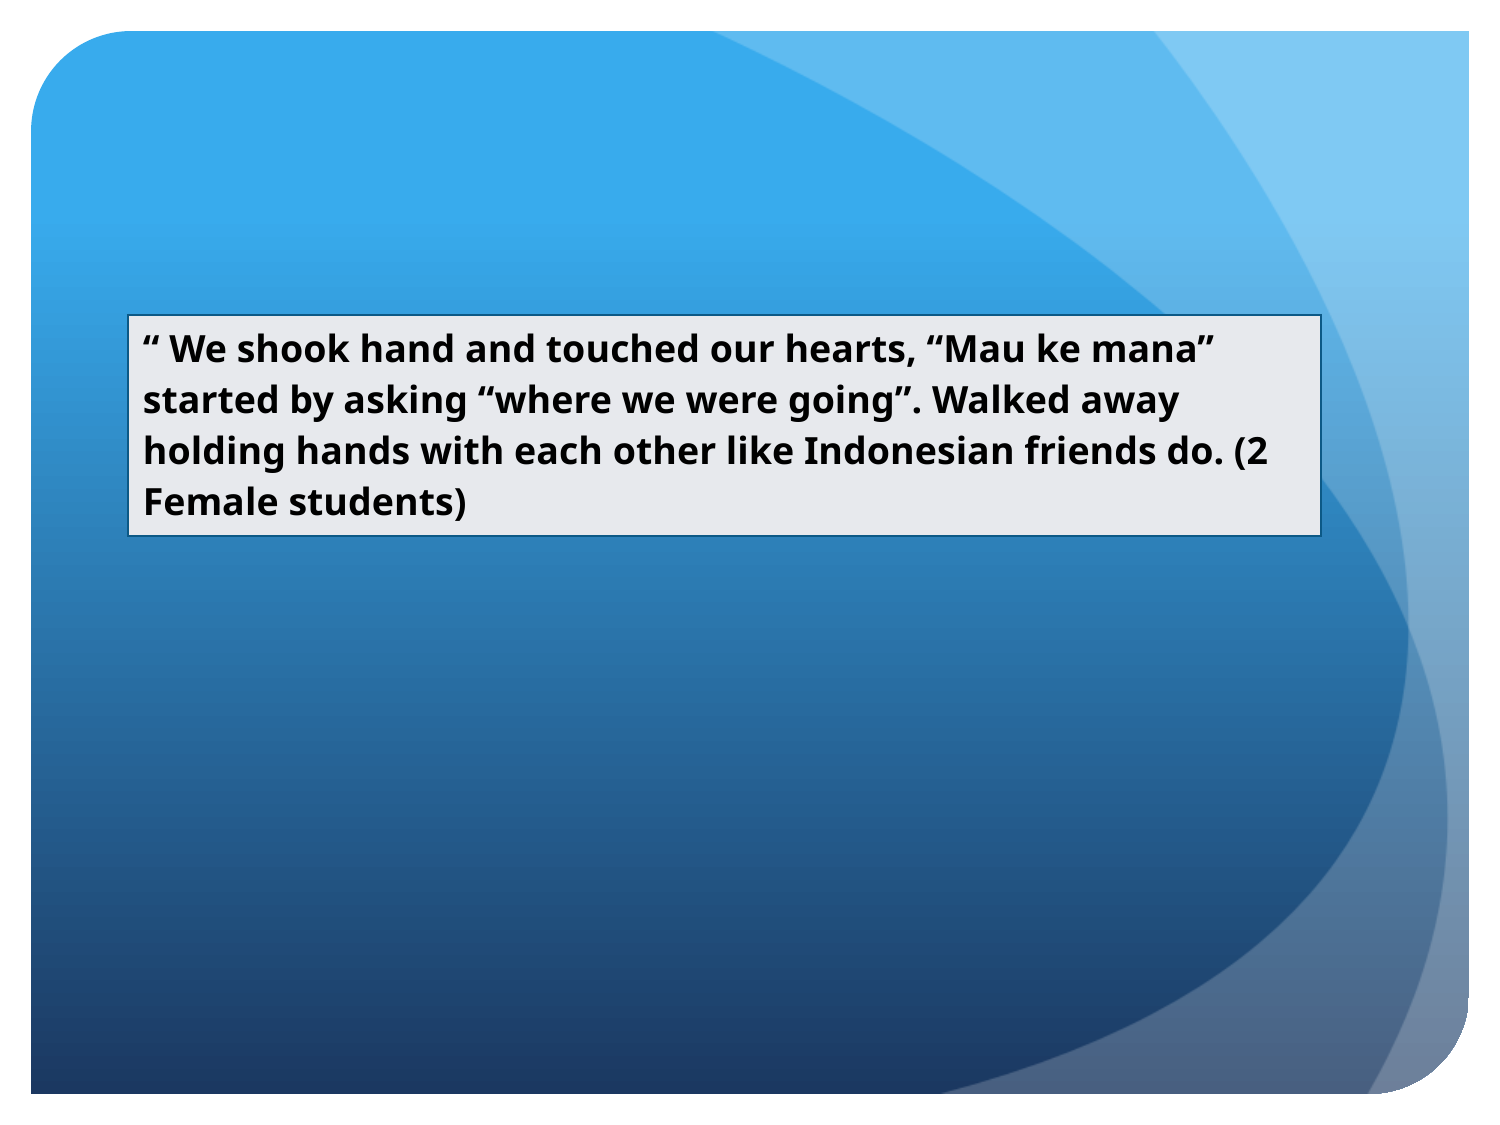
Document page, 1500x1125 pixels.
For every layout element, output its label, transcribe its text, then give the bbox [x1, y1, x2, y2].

table_header “ We shook hand and touched our hearts, “Mau ke mana” started by asking “where we were going”. Walked away holding hands with each other like Indonesian friends do. (2 Female students) [129, 316, 1320, 535]
picture [24, 30, 1473, 1094]
